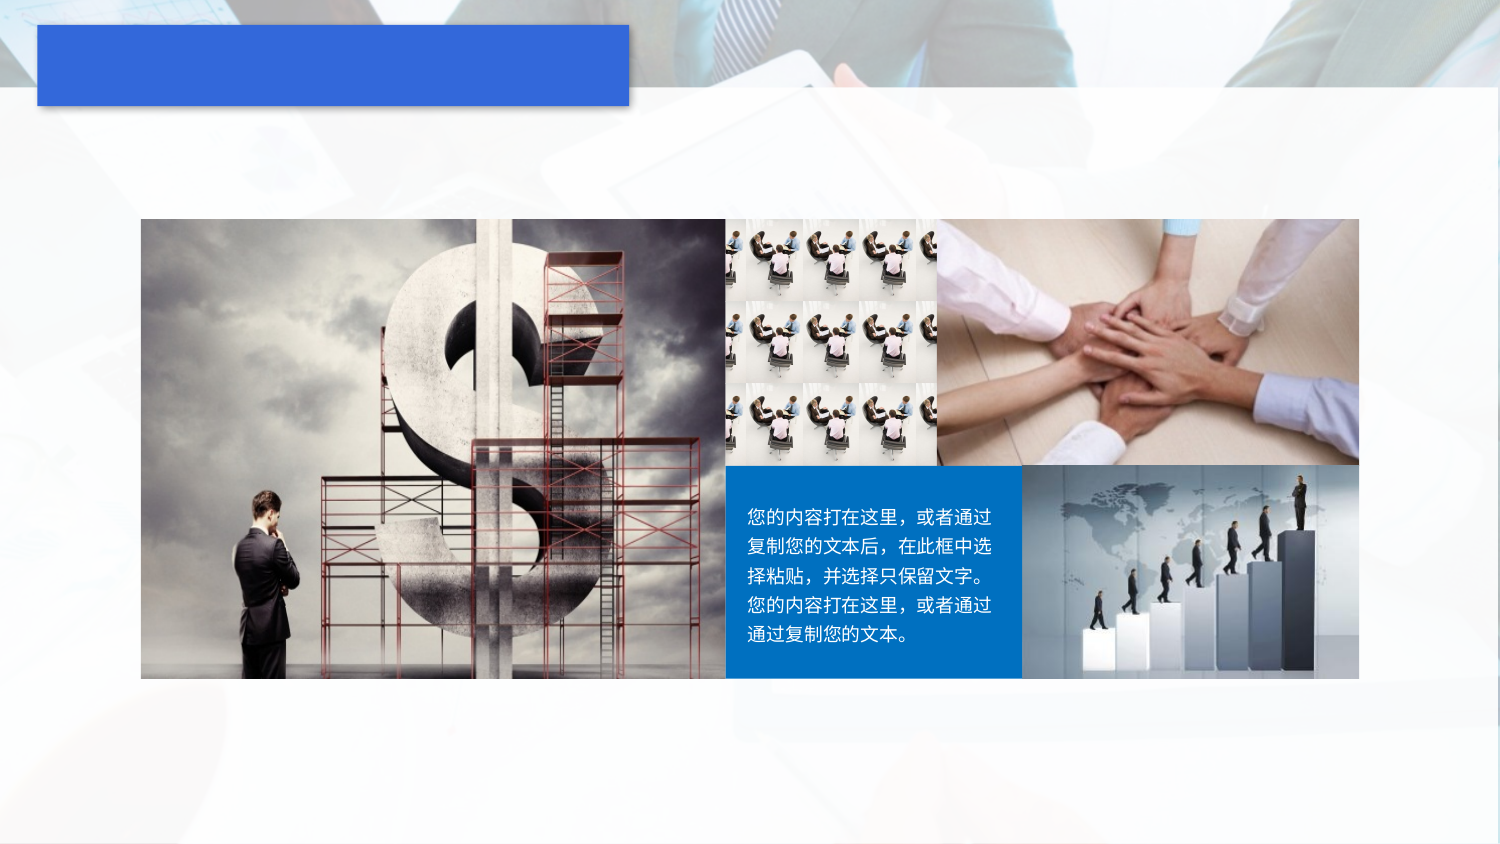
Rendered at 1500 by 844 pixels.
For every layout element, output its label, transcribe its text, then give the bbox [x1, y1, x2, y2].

text_box [140, 218, 727, 680]
text_box 您的内容打在这里，或者通过复制您的文本后，在此框中选择粘贴，并选择只保留文字。您的内容打在这里，或者通过通过复制您的文本。 [725, 465, 1023, 679]
text_box [936, 218, 1360, 465]
text_box [725, 219, 936, 465]
text_box [1023, 465, 1360, 679]
